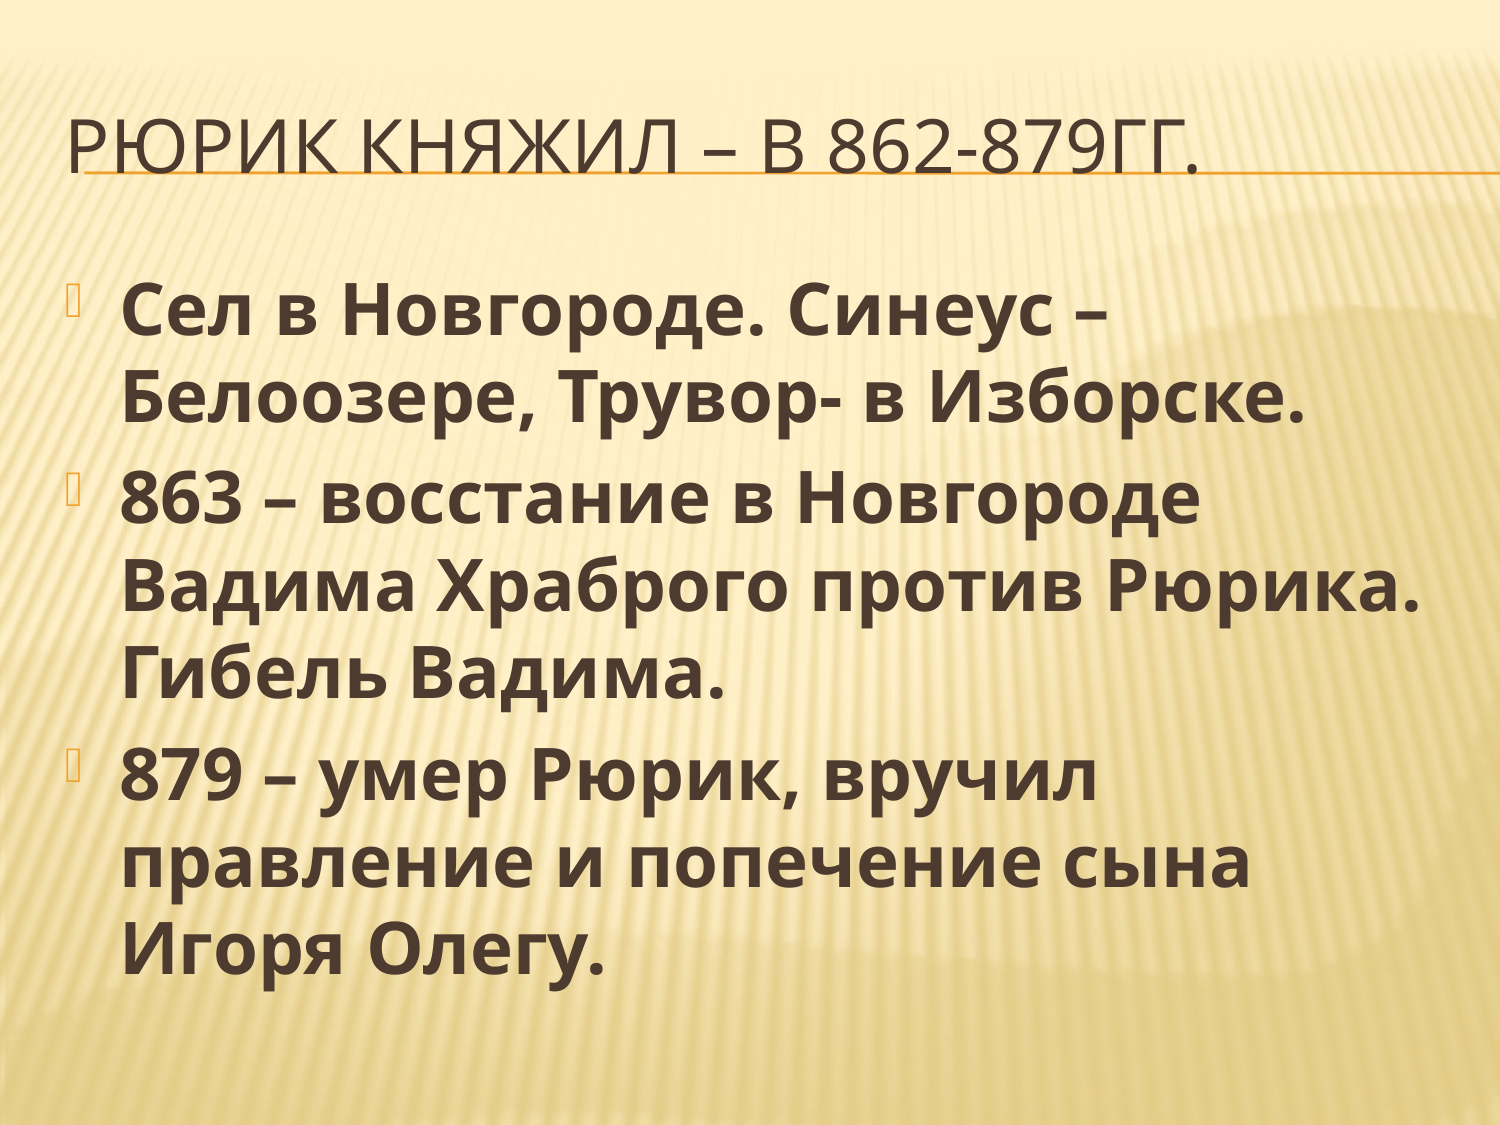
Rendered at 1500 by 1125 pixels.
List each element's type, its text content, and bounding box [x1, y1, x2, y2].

list Сел в Новгороде. Синеус – Белоозере, Трувор- в Изборске. 863 – восстание в Новгороде Вадима Храброго против Рюрика. Гибель Вадима. 879 – умер Рюрик, вручил правление и попечение сына Игоря Олегу. [50, 254, 1475, 998]
title Рюрик княжил – в 862-879гг. [50, 75, 1475, 213]
